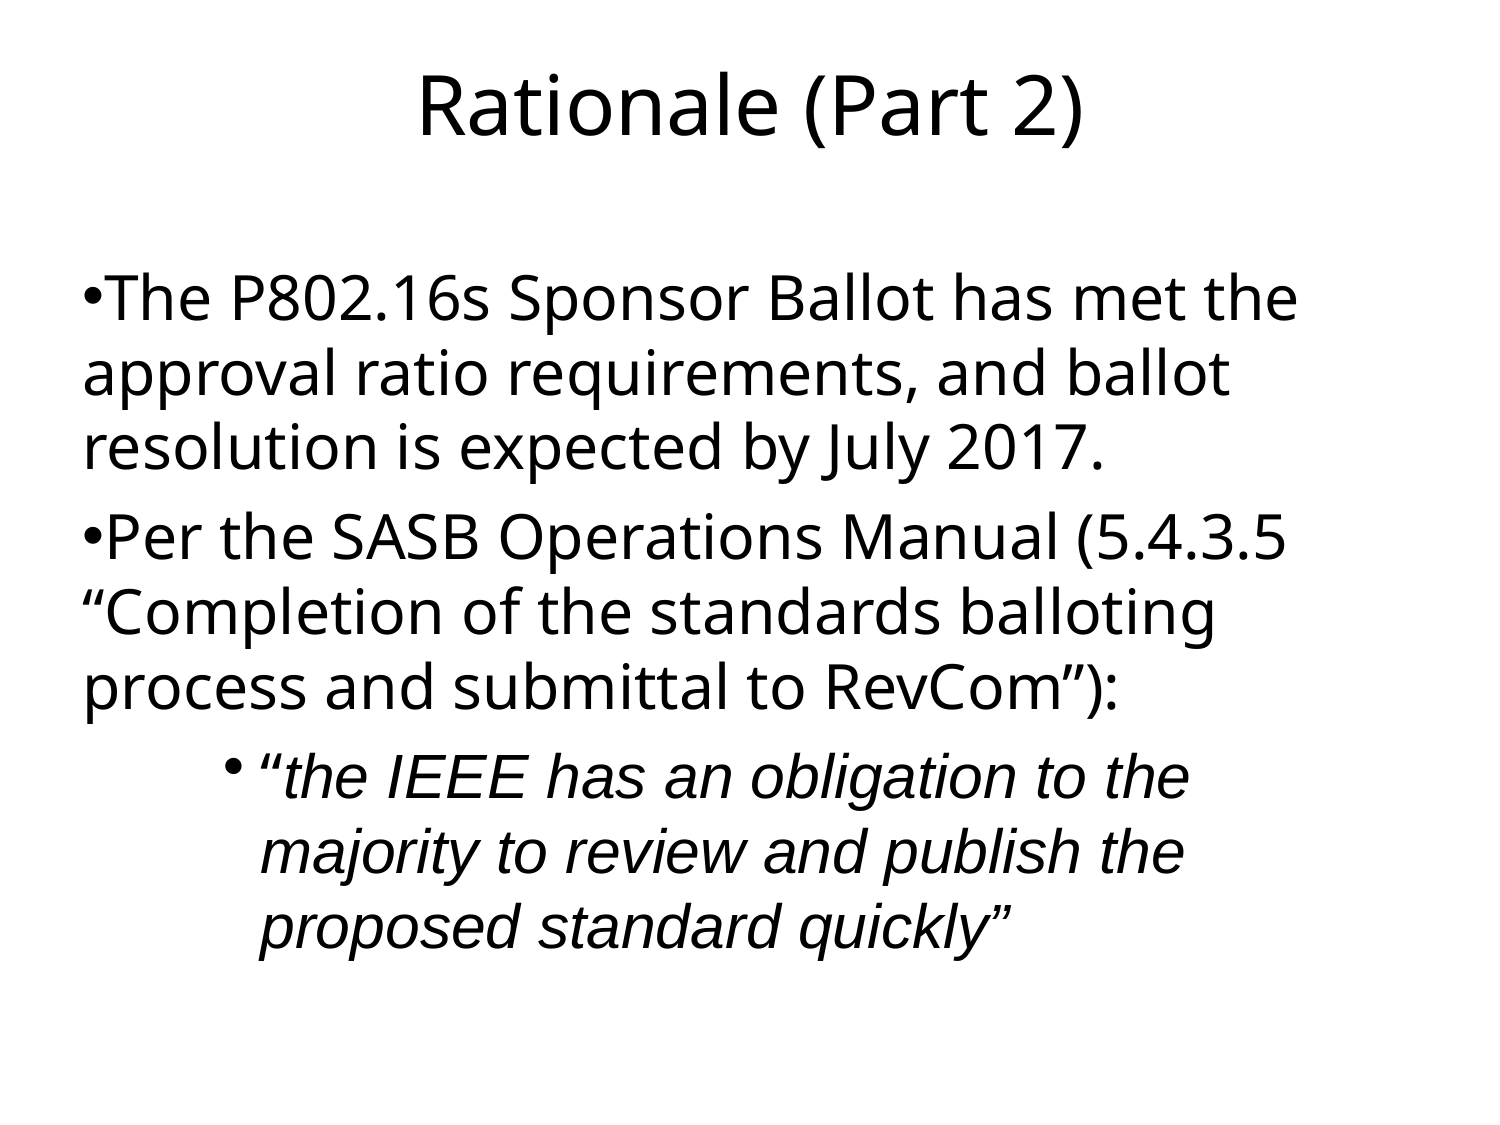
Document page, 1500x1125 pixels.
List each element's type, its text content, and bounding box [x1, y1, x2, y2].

list The P802.16s Sponsor Ballot has met the approval ratio requirements, and ballot resolution is expected by July 2017. Per the SASB Operations Manual (5.4.3.5 “Completion of the standards balloting process and submittal to RevCom”): “the IEEE has an obligation to the majority to review and publish the proposed standard quickly” [74, 249, 1426, 1113]
title Rationale (Part 2) [74, 44, 1426, 249]
